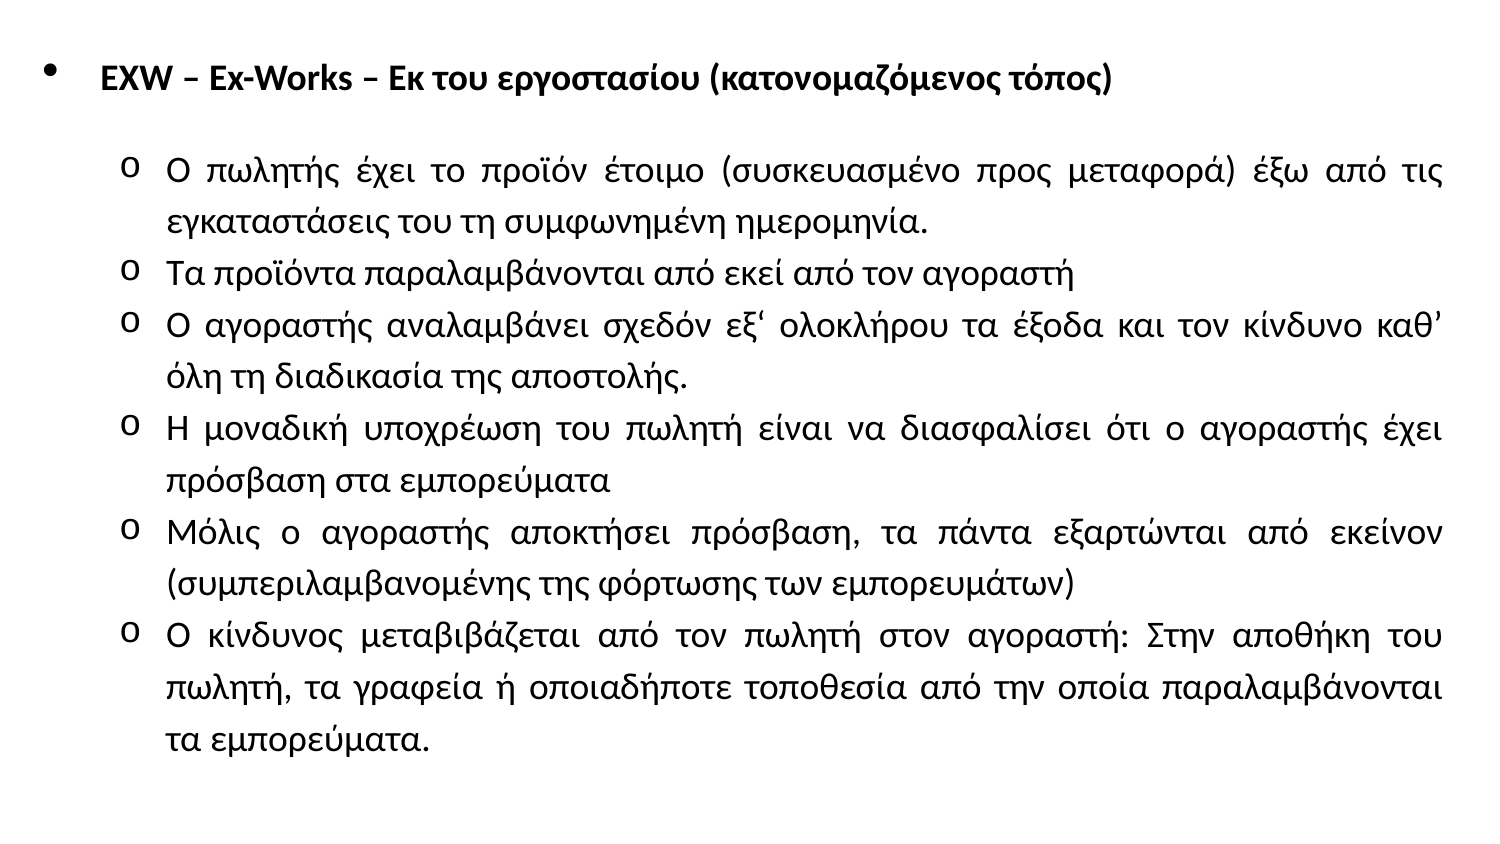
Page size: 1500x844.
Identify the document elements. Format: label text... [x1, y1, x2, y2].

text_box EXW – Ex-Works – Εκ του εργοστασίου (κατονομαζόμενος τόπος) Ο πωλητής έχει το προϊόν έτοιμο (συσκευασμένο προς μεταφορά) έξω από τις εγκαταστάσεις του τη συμφωνημένη ημερομηνία. Τα προϊόντα παραλαμβάνονται από εκεί από τον αγοραστή Ο αγοραστής αναλαμβάνει σχεδόν εξ‘ ολοκλήρου τα έξοδα και τον κίνδυνο καθ’ όλη τη διαδικασία της αποστολής. Η μοναδική υποχρέωση του πωλητή είναι να διασφαλίσει ότι ο αγοραστής έχει πρόσβαση στα εμπορεύματα Μόλις ο αγοραστής αποκτήσει πρόσβαση, τα πάντα εξαρτώνται από εκείνον (συμπεριλαμβανομένης της φόρτωσης των εμπορευμάτων) Ο κίνδυνος μεταβιβάζεται από τον πωλητή στον αγοραστή: Στην αποθήκη του πωλητή, τα γραφεία ή οποιαδήποτε τοποθεσία από την οποία παραλαμβάνονται τα εμπορεύματα. [29, 0, 1459, 766]
